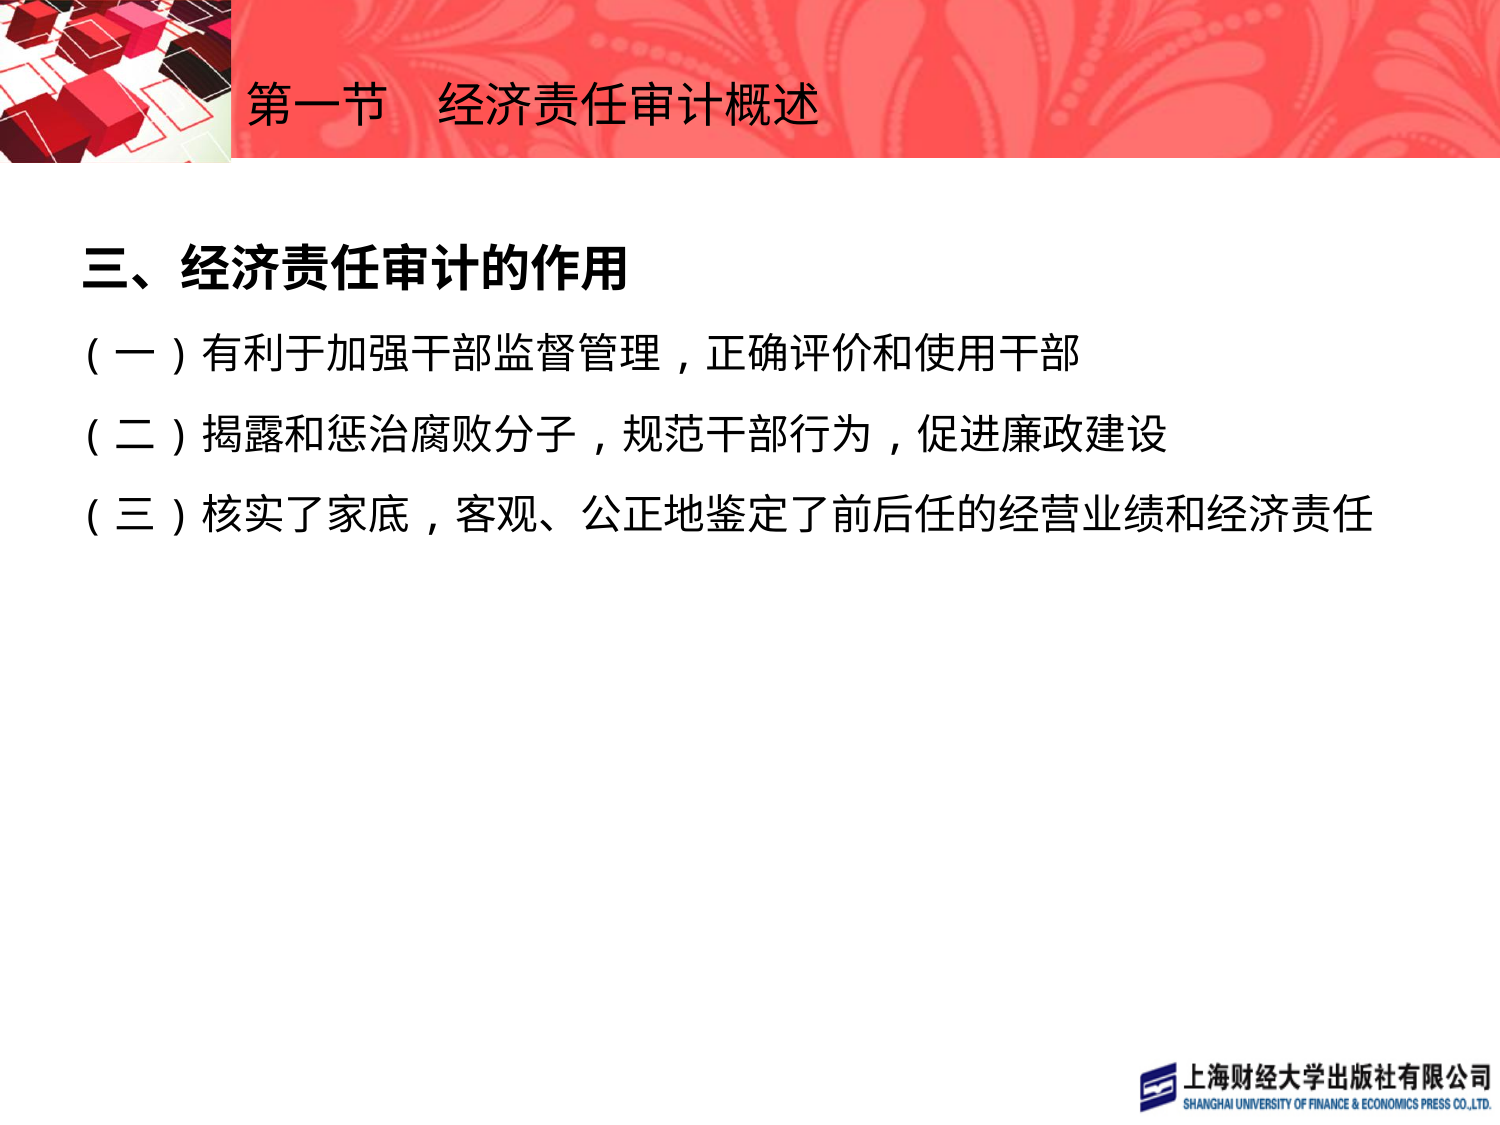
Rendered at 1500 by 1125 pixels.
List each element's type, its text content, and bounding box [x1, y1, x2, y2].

picture [1139, 1058, 1495, 1118]
list 三、经济责任审计的作用 (一)有利于加强干部监督管理,正确评价和使用干部 (二)揭露和惩治腐败分子,规范干部行为,促进廉政建设 (三)核实了家底,客观、公正地鉴定了前后任的经营业绩和经济责任 [64, 208, 1425, 1106]
title 第一节 经济责任审计概述 [230, 45, 1461, 161]
